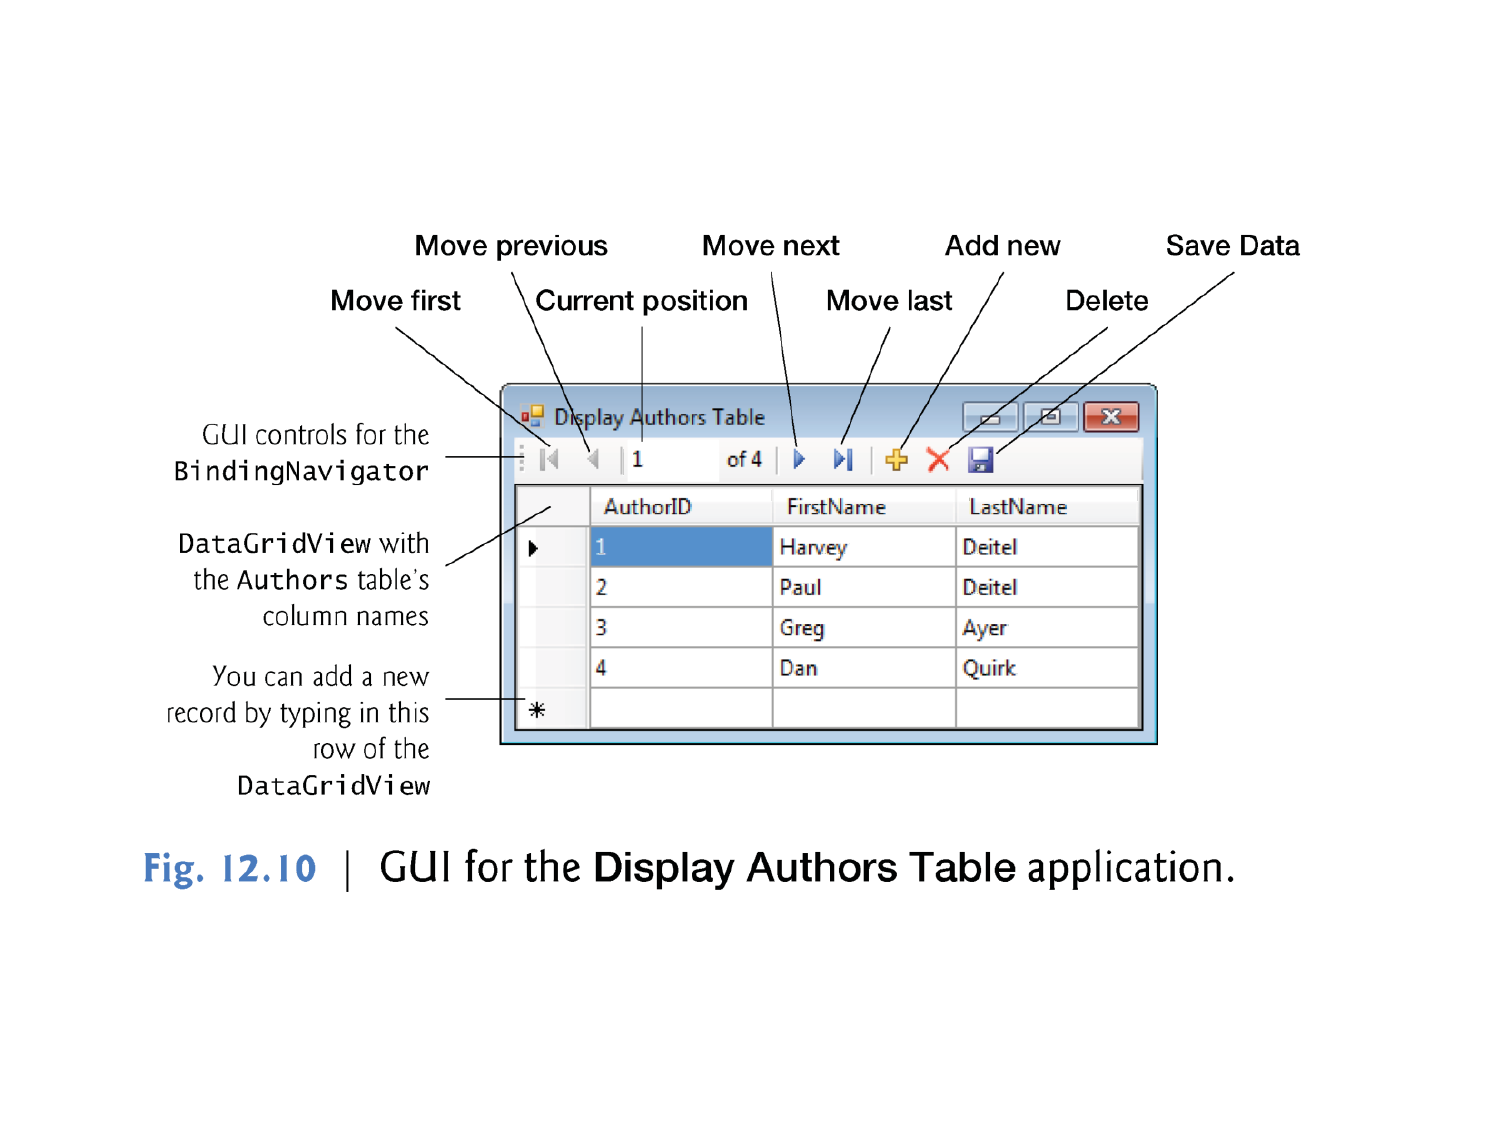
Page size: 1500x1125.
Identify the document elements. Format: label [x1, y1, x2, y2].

picture [0, 106, 1377, 934]
